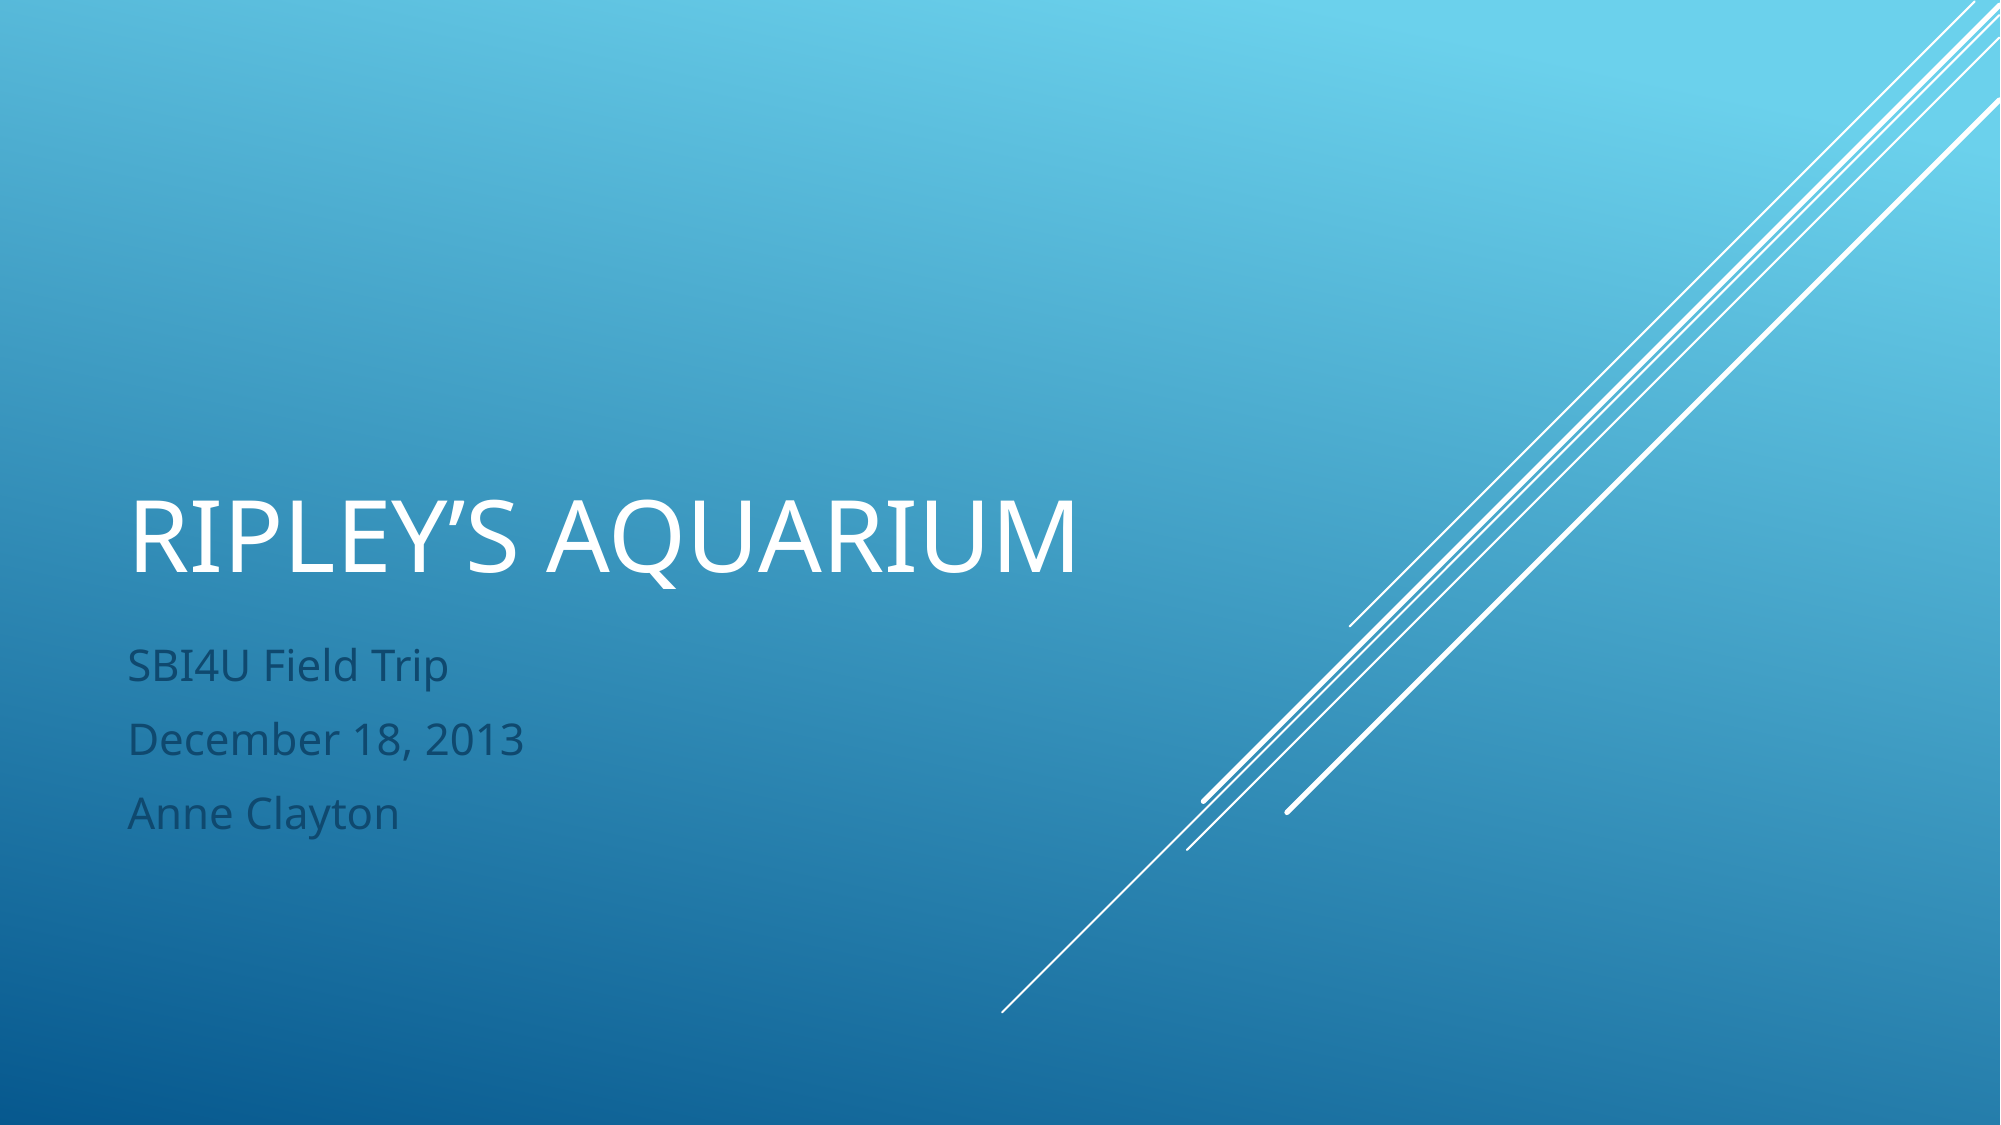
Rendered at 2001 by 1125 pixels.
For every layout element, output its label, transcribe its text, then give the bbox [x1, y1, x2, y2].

title Ripley’s aquarium [112, 112, 1425, 600]
subtitle SBI4U Field Trip December 18, 2013 Anne Clayton [112, 630, 1163, 950]
